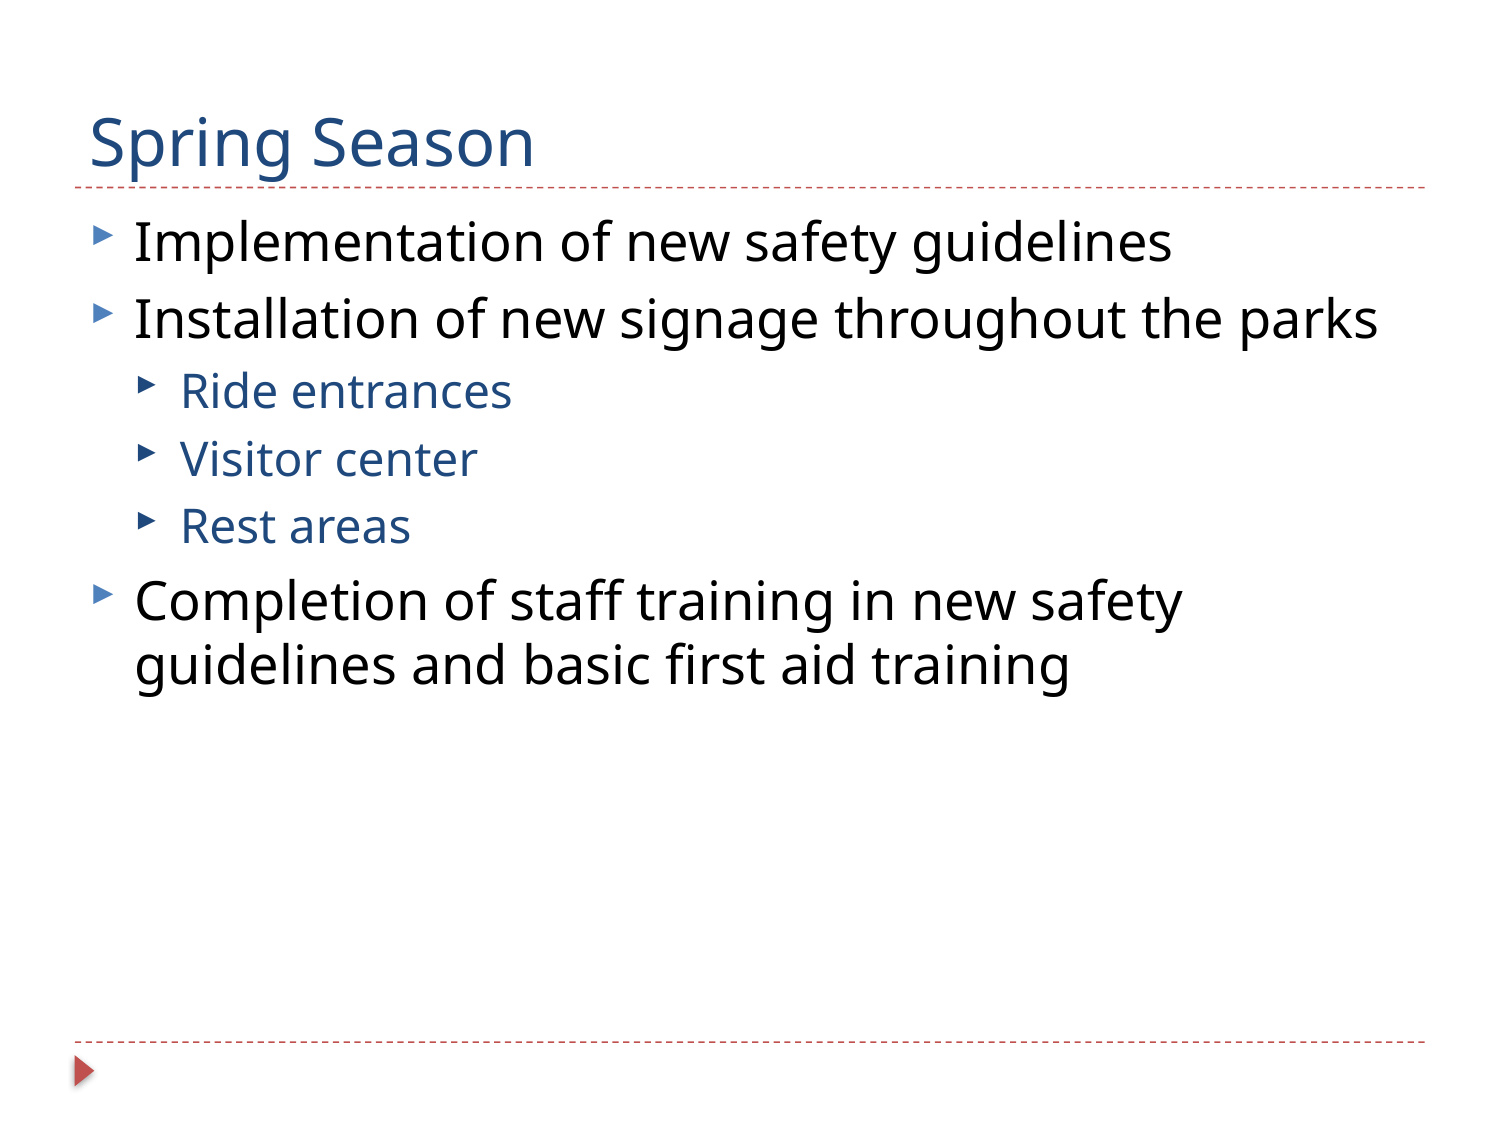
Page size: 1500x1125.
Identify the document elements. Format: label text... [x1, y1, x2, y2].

list Implementation of new safety guidelines Installation of new signage throughout the parks Ride entrances Visitor center Rest areas Completion of staff training in new safety guidelines and basic first aid training [75, 200, 1425, 1010]
title Spring Season [75, 24, 1425, 188]
